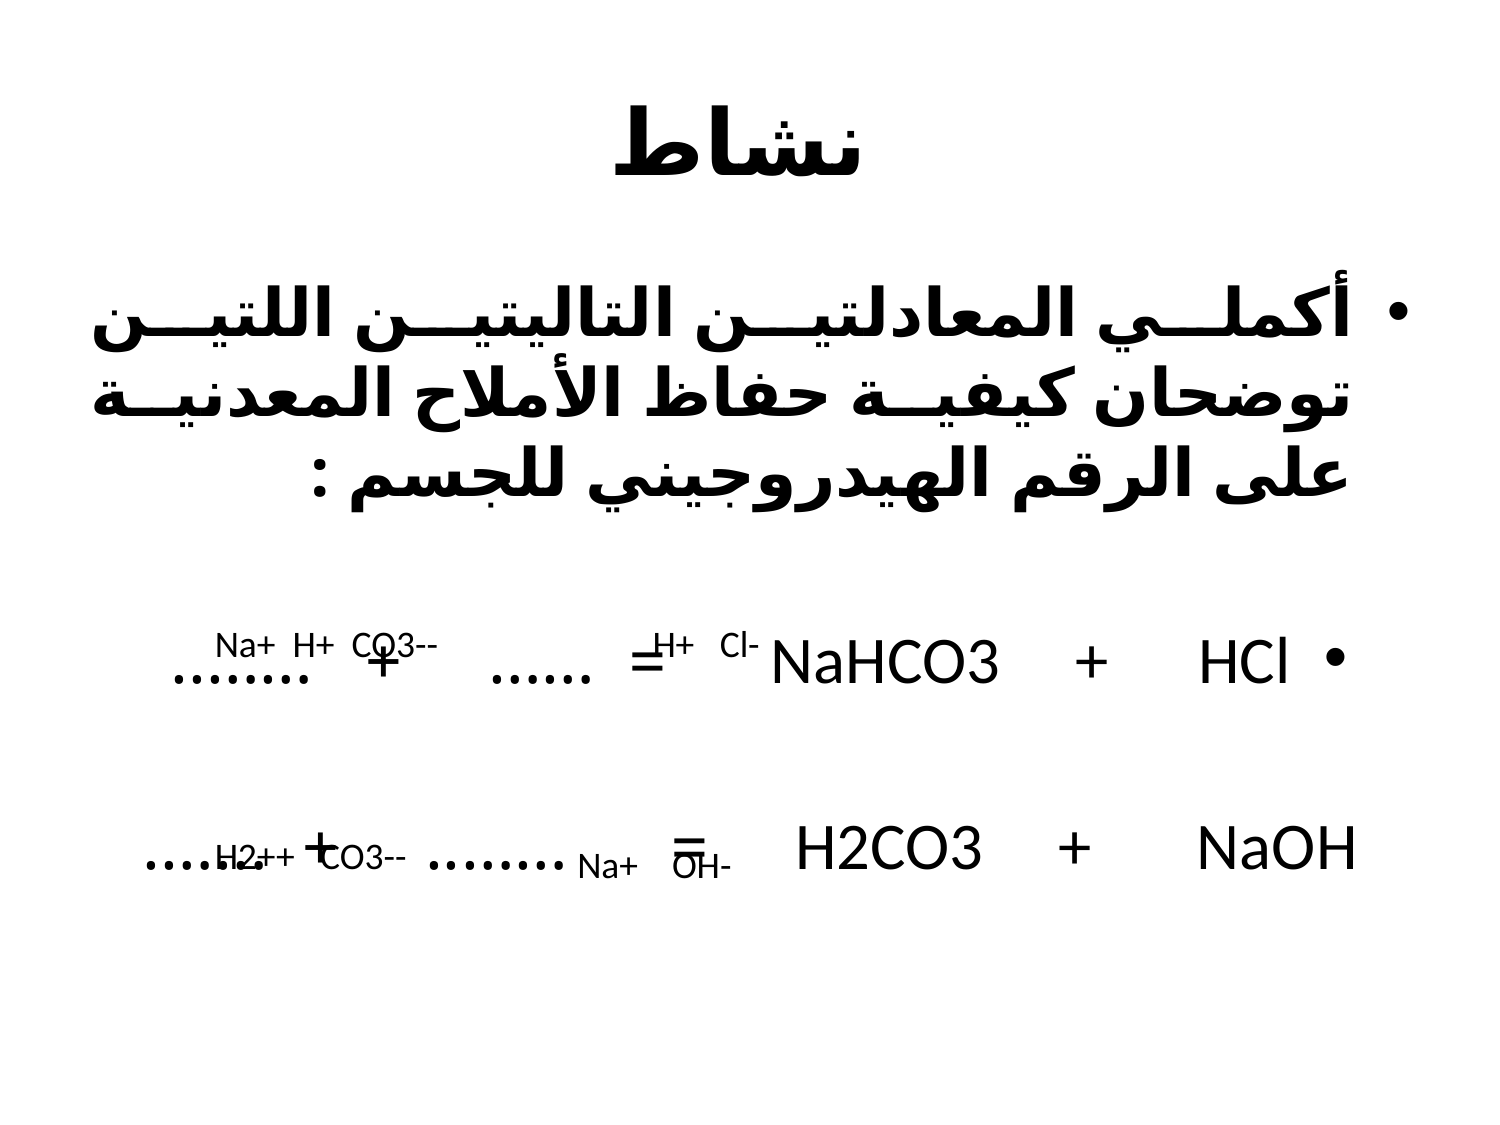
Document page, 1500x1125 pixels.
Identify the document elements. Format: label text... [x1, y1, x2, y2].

text_box Na+ H+ CO3-- [200, 612, 463, 673]
text_box H+ Cl- [575, 612, 838, 673]
text_box H2++ CO3-- [200, 824, 463, 885]
list أكملي المعادلتين التاليتين اللتين توضحان كيفية حفاظ الأملاح المعدنية على الرقم الهيدروجيني للجسم : NaHCO3 + HCl = …… + …….. H2CO3 + NaOH = …….. + ……. [75, 262, 1425, 1005]
text_box Na+ OH- [562, 834, 825, 894]
title نشاط [75, 45, 1425, 233]
